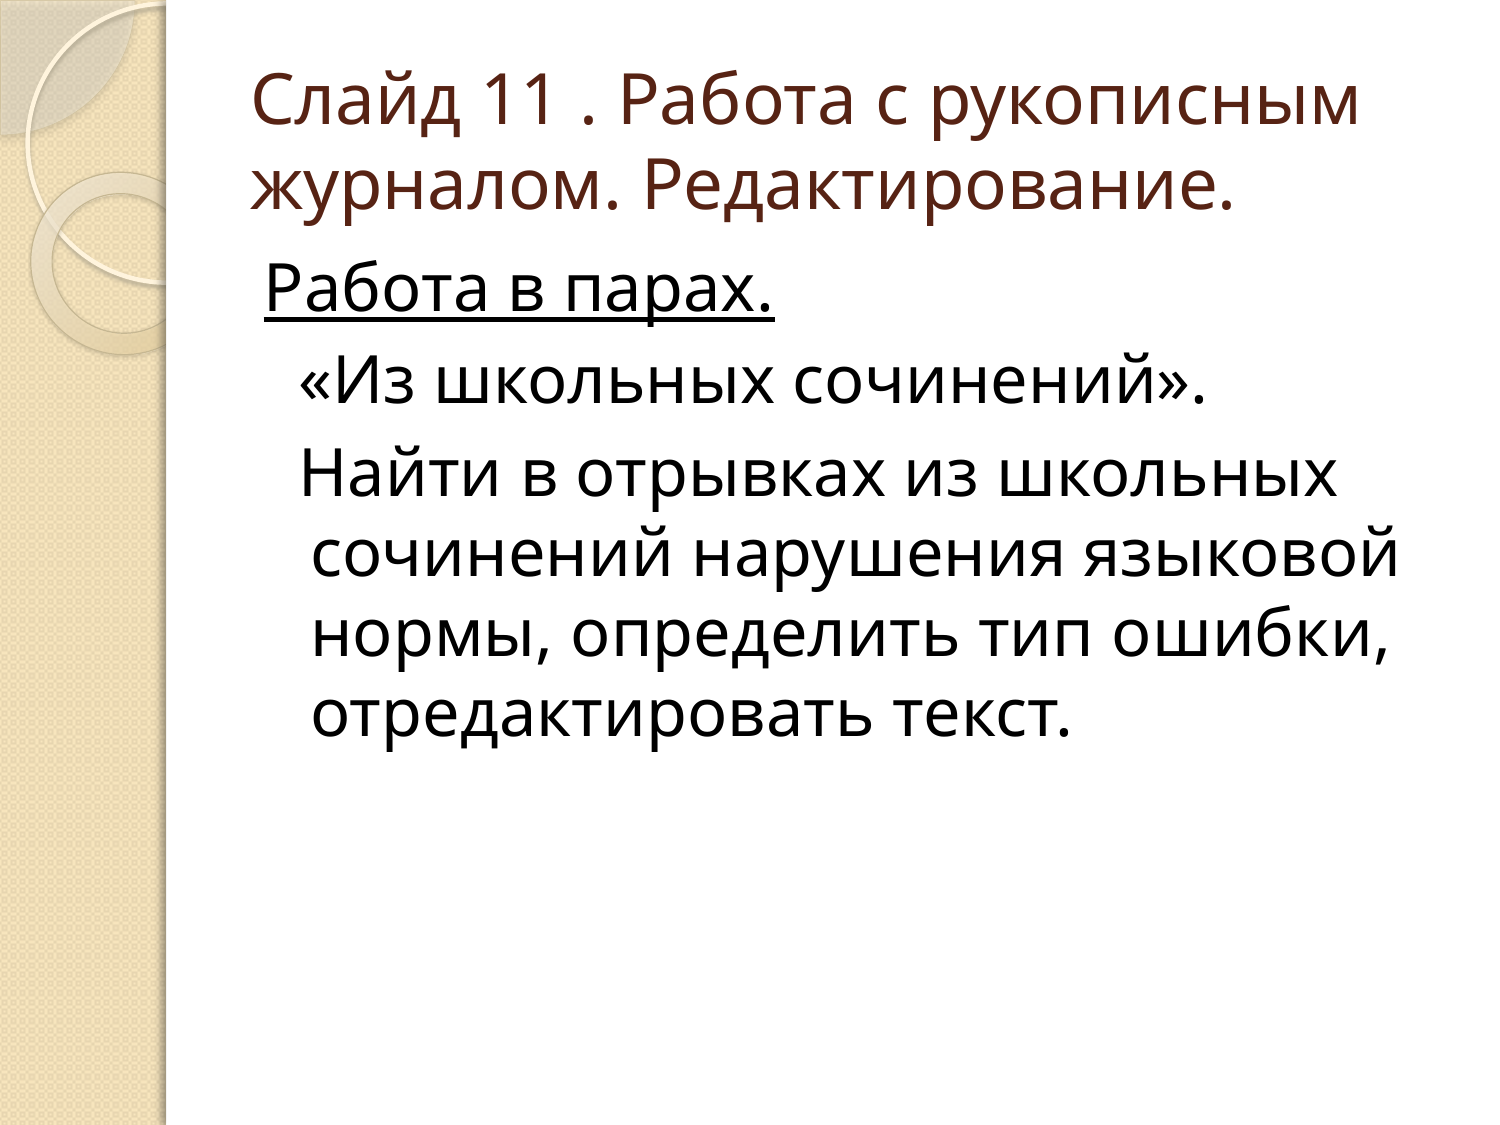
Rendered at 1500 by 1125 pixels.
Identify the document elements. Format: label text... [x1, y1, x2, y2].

title Слайд 11 . Работа с рукописным журналом. Редактирование. [235, 45, 1466, 233]
list Работа в парах. «Из школьных сочинений». Найти в отрывках из школьных сочинений нарушения языковой нормы, определить тип ошибки, отредактировать текст. [235, 237, 1466, 1025]
